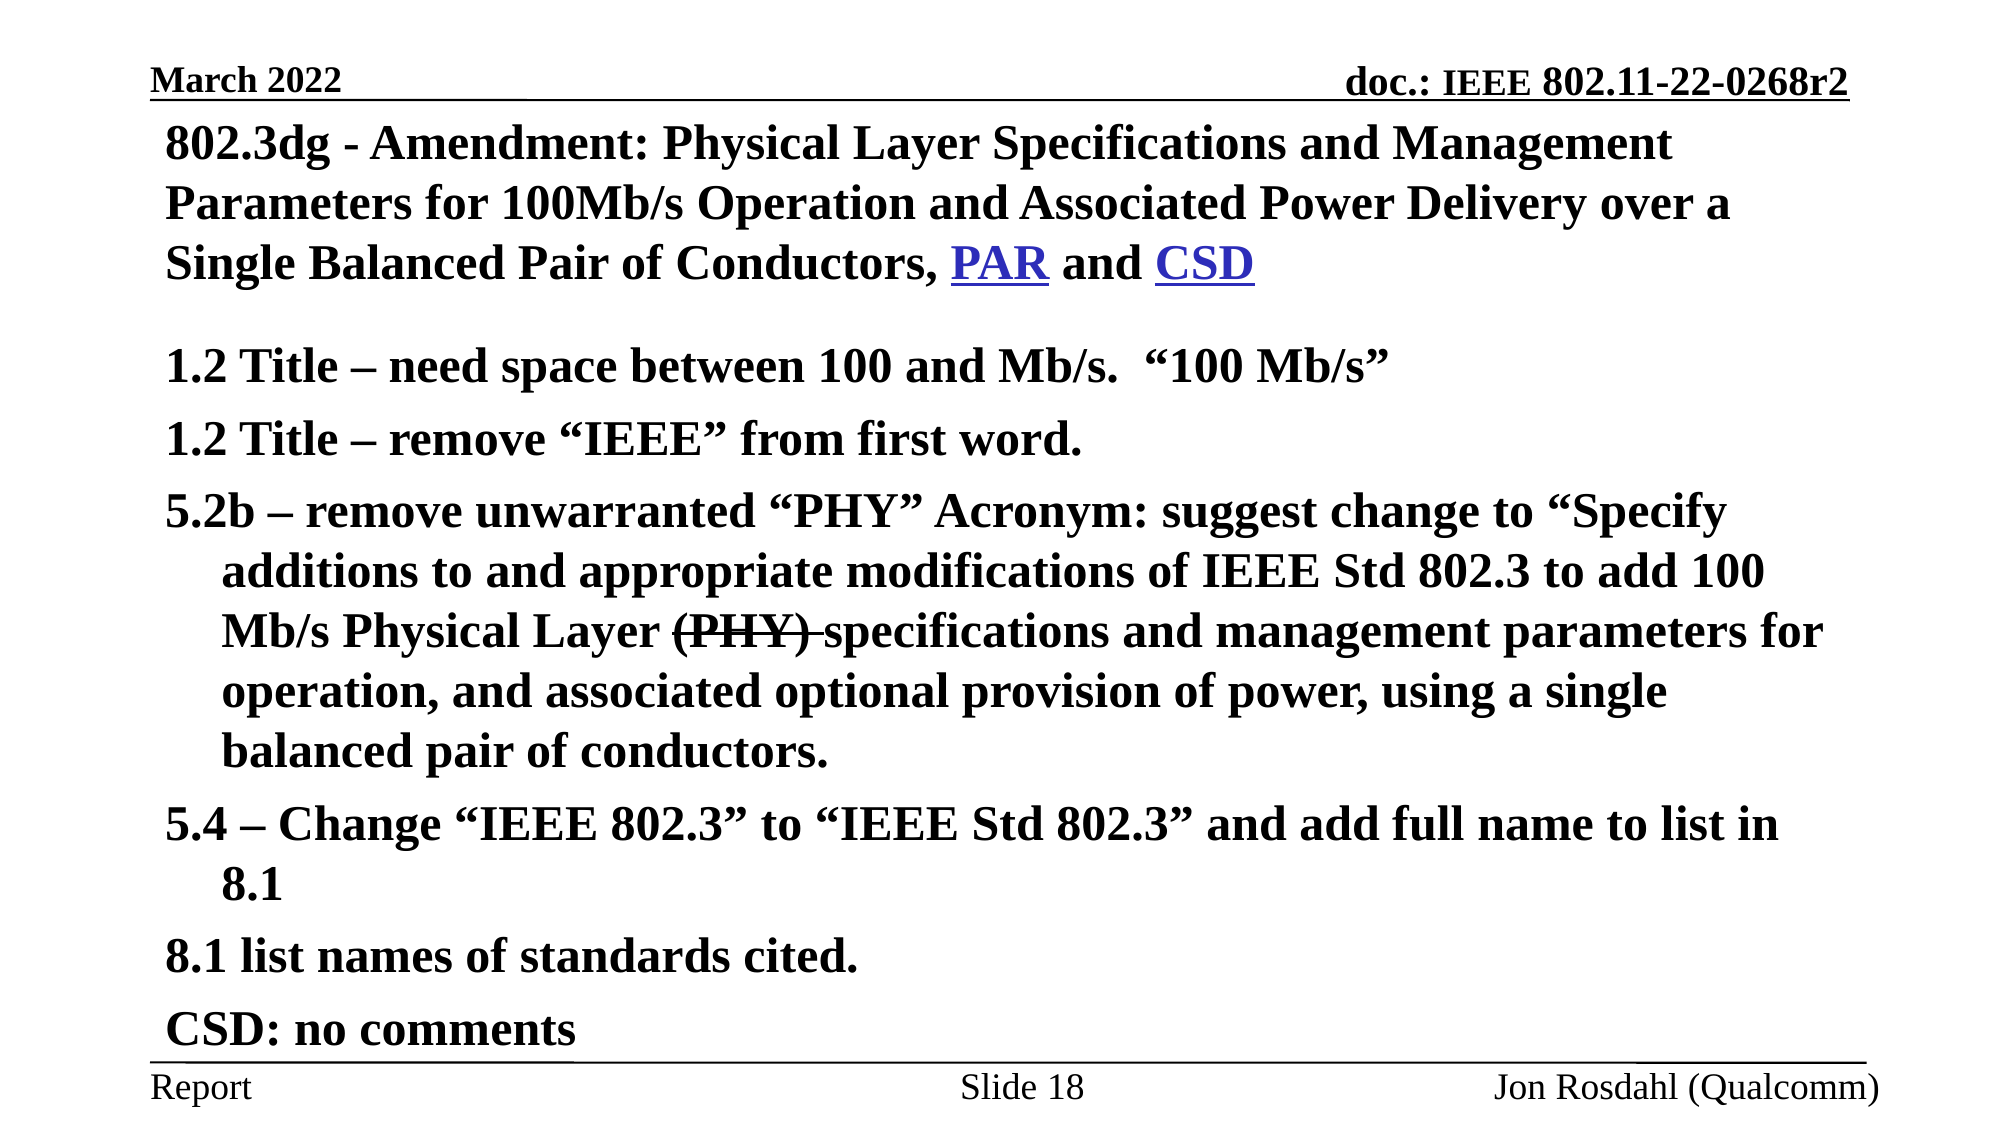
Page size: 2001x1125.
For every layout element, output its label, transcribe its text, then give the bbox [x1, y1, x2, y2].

footer Jon Rosdahl (Qualcomm) [1436, 1061, 1881, 1108]
list 1.2 Title – need space between 100 and Mb/s. “100 Mb/s” 1.2 Title – remove “IEEE” from first word. 5.2b – remove unwarranted “PHY” Acronym: suggest change to “Specify additions to and appropriate modifications of IEEE Std 802.3 to add 100 Mb/s Physical Layer (PHY) specifications and management parameters for operation, and associated optional provision of power, using a single balanced pair of conductors. 5.4 – Change “IEEE 802.3” to “IEEE Std 802.3” and add full name to list in 8.1 8.1 list names of standards cited. CSD: no comments [149, 324, 1850, 1048]
slide_number Slide 18 [950, 1061, 1095, 1125]
title 802.3dg - Amendment: Physical Layer Specifications and Management Parameters for 100Mb/s Operation and Associated Power Delivery over a Single Balanced Pair of Conductors, PAR and CSD [149, 112, 1850, 288]
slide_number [149, 49, 431, 100]
